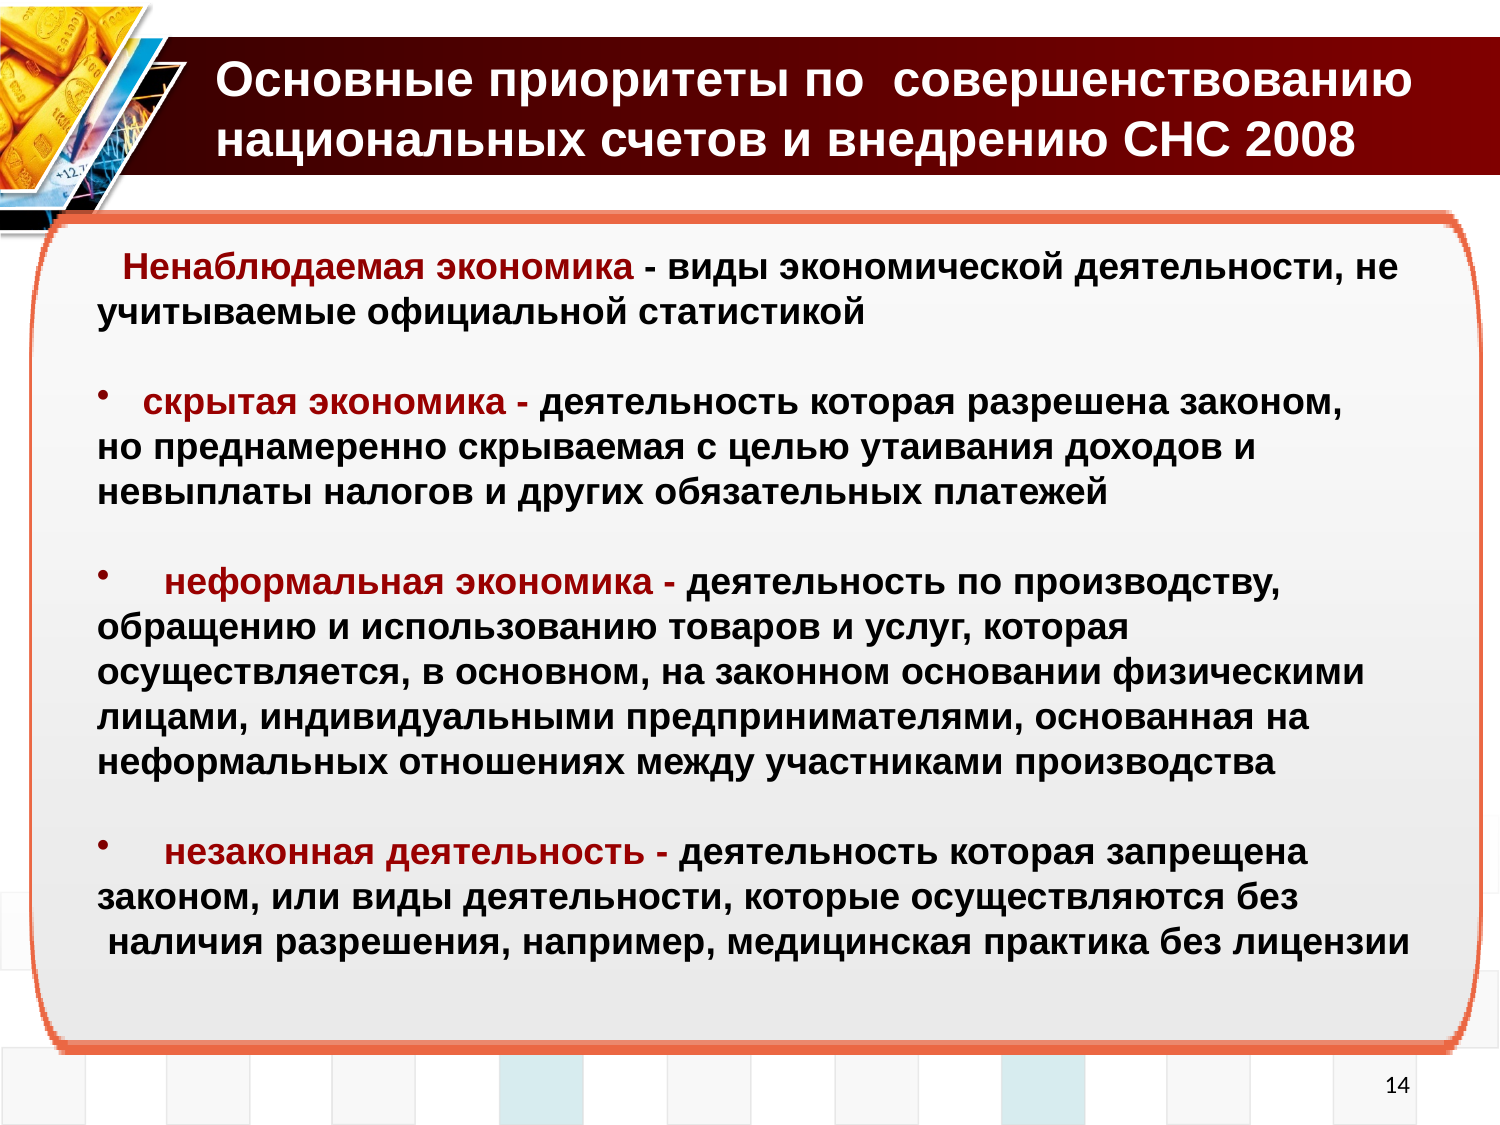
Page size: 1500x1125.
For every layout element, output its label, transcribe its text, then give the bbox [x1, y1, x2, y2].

text_box Ненаблюдаемая экономика - виды экономической деятельности, не учитываемые официальной статистикой скрытая экономика - деятельность которая разрешена законом, но преднамеренно скрываемая с целью утаивания доходов и невыплаты налогов и других обязательных платежей неформальная экономика - деятельность по производству, обращению и использованию товаров и услуг, которая осуществляется, в основном, на законном основании физическими лицами, индивидуальными предпринимателями, основанная на неформальных отношениях между участниками производства незаконная деятельность - деятельность которая запрещена законом, или виды деятельности, которые осуществляются без наличия разрешения, например, медицинская практика без лицензии [82, 1063, 1454, 1125]
picture [0, 0, 1483, 1055]
title Основные приоритеты по совершенствованию национальных счетов и внедрению СНС 2008 [200, 37, 1500, 175]
